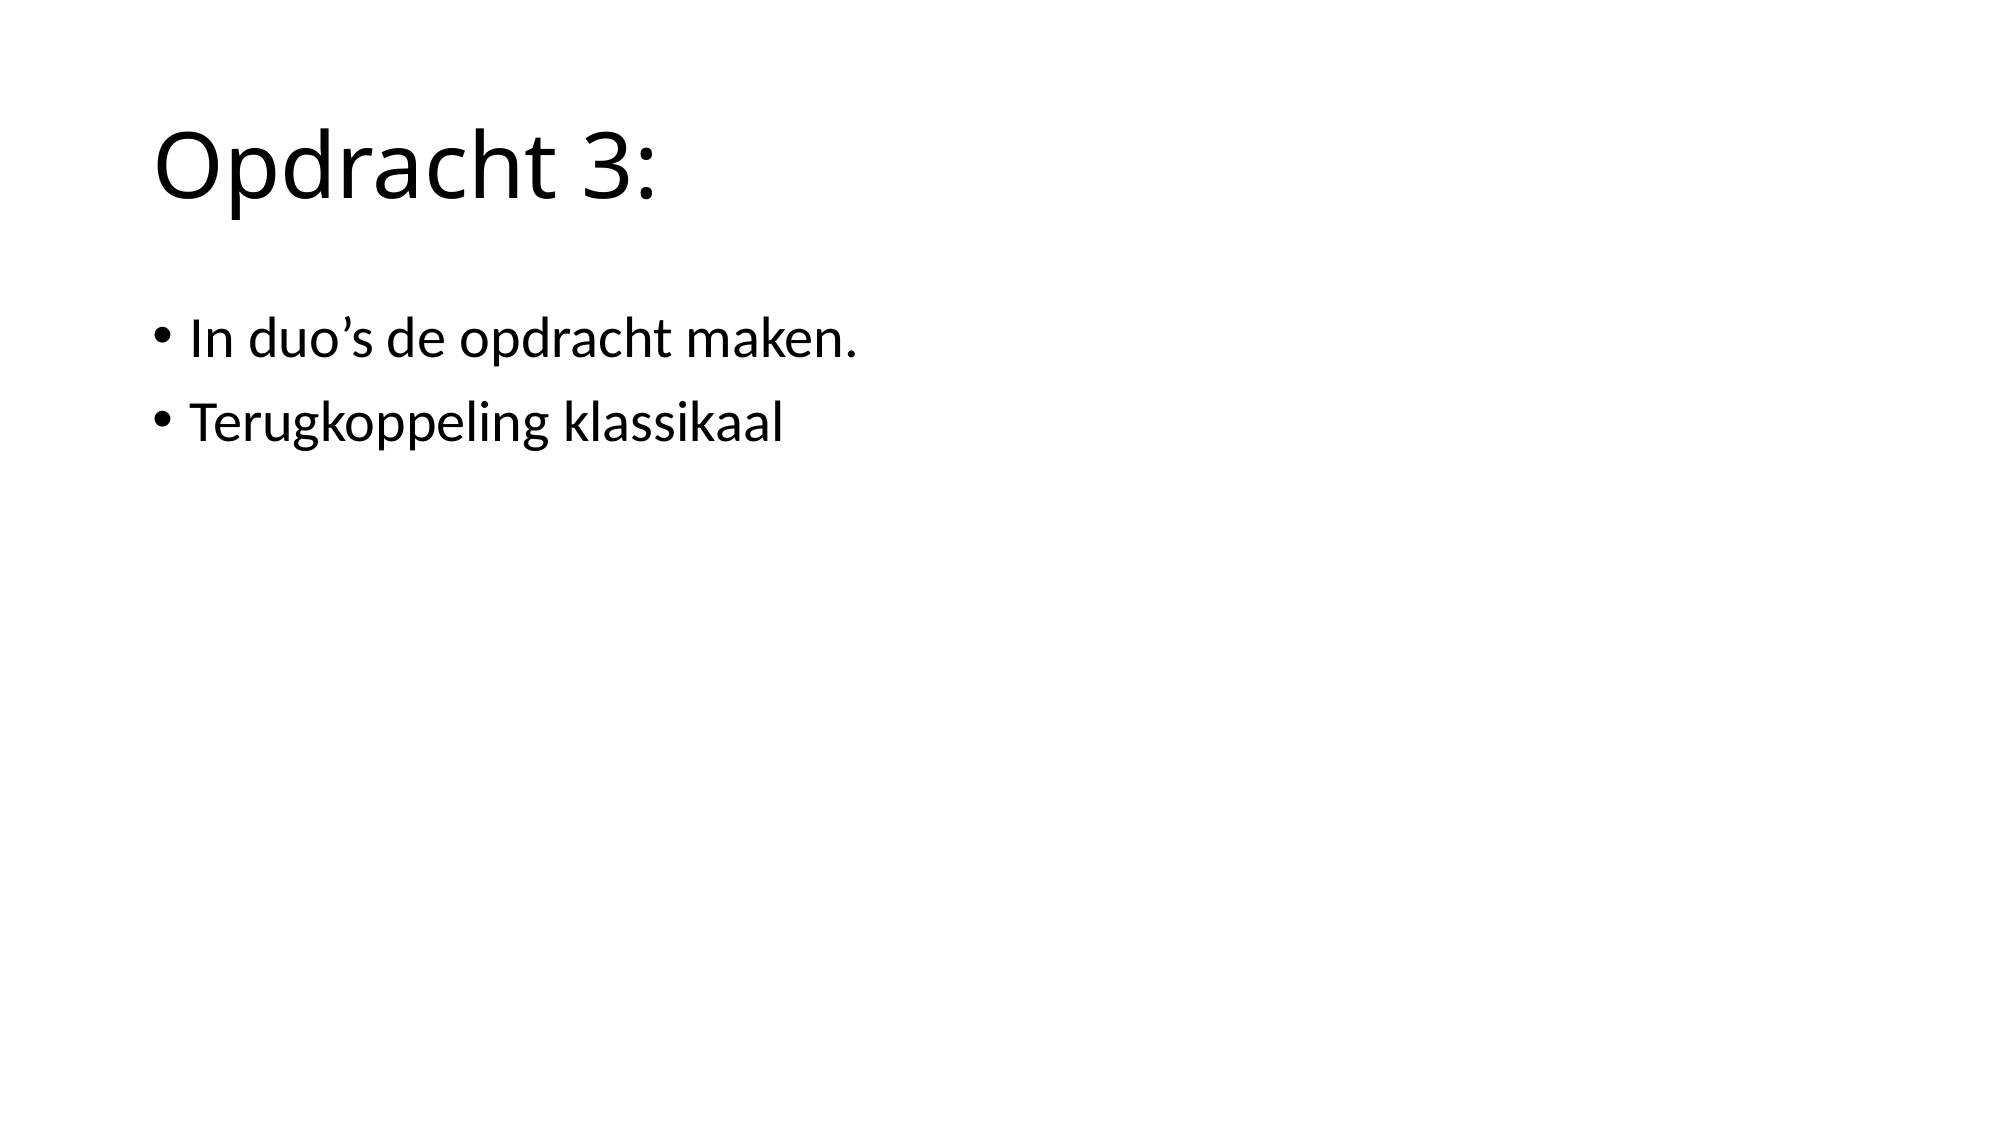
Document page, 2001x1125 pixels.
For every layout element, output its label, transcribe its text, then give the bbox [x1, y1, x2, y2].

list In duo’s de opdracht maken. Terugkoppeling klassikaal [137, 299, 1863, 1014]
title Opdracht 3: [137, 59, 1863, 278]
